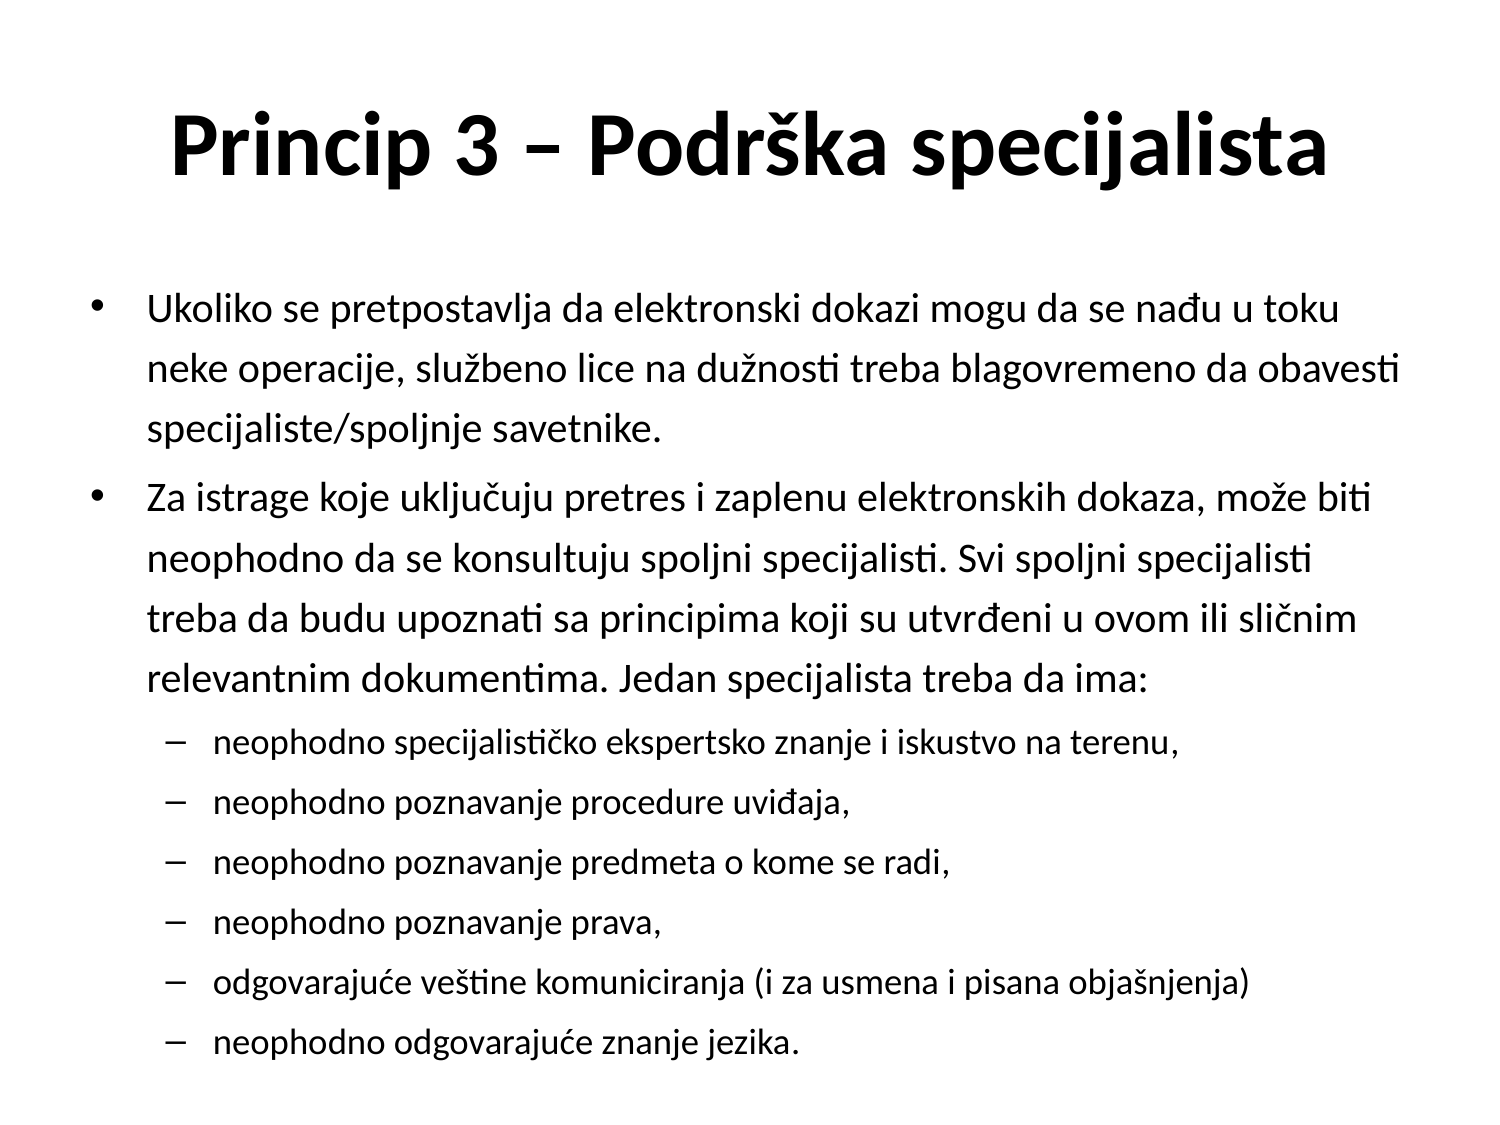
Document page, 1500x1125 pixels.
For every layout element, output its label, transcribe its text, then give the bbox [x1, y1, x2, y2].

title Princip 3 – Podrška specijalista [75, 45, 1425, 233]
list Ukoliko se pretpostavlja da elektronski dokazi mogu da se nađu u toku neke operacije, službeno lice na dužnosti treba blagovremeno da obavesti specijaliste/spoljnje savetnike. Za istrage koje uključuju pretres i zaplenu elektronskih dokaza, može biti neophodno da se konsultuju spoljni specijalisti. Svi spoljni specijalisti treba da budu upoznati sa principima koji su utvrđeni u ovom ili sličnim relevantnim dokumentima. Jedan specijalista treba da ima: neophodno specijalističko ekspertsko znanje i iskustvo na terenu, neophodno poznavanje procedure uviđaja, neophodno poznavanje predmeta o kome se radi, neophodno poznavanje prava, odgovarajuće veštine komuniciranja (i za usmena i pisana objašnjenja) neophodno odgovarajuće znanje jezika. [75, 262, 1425, 1089]
